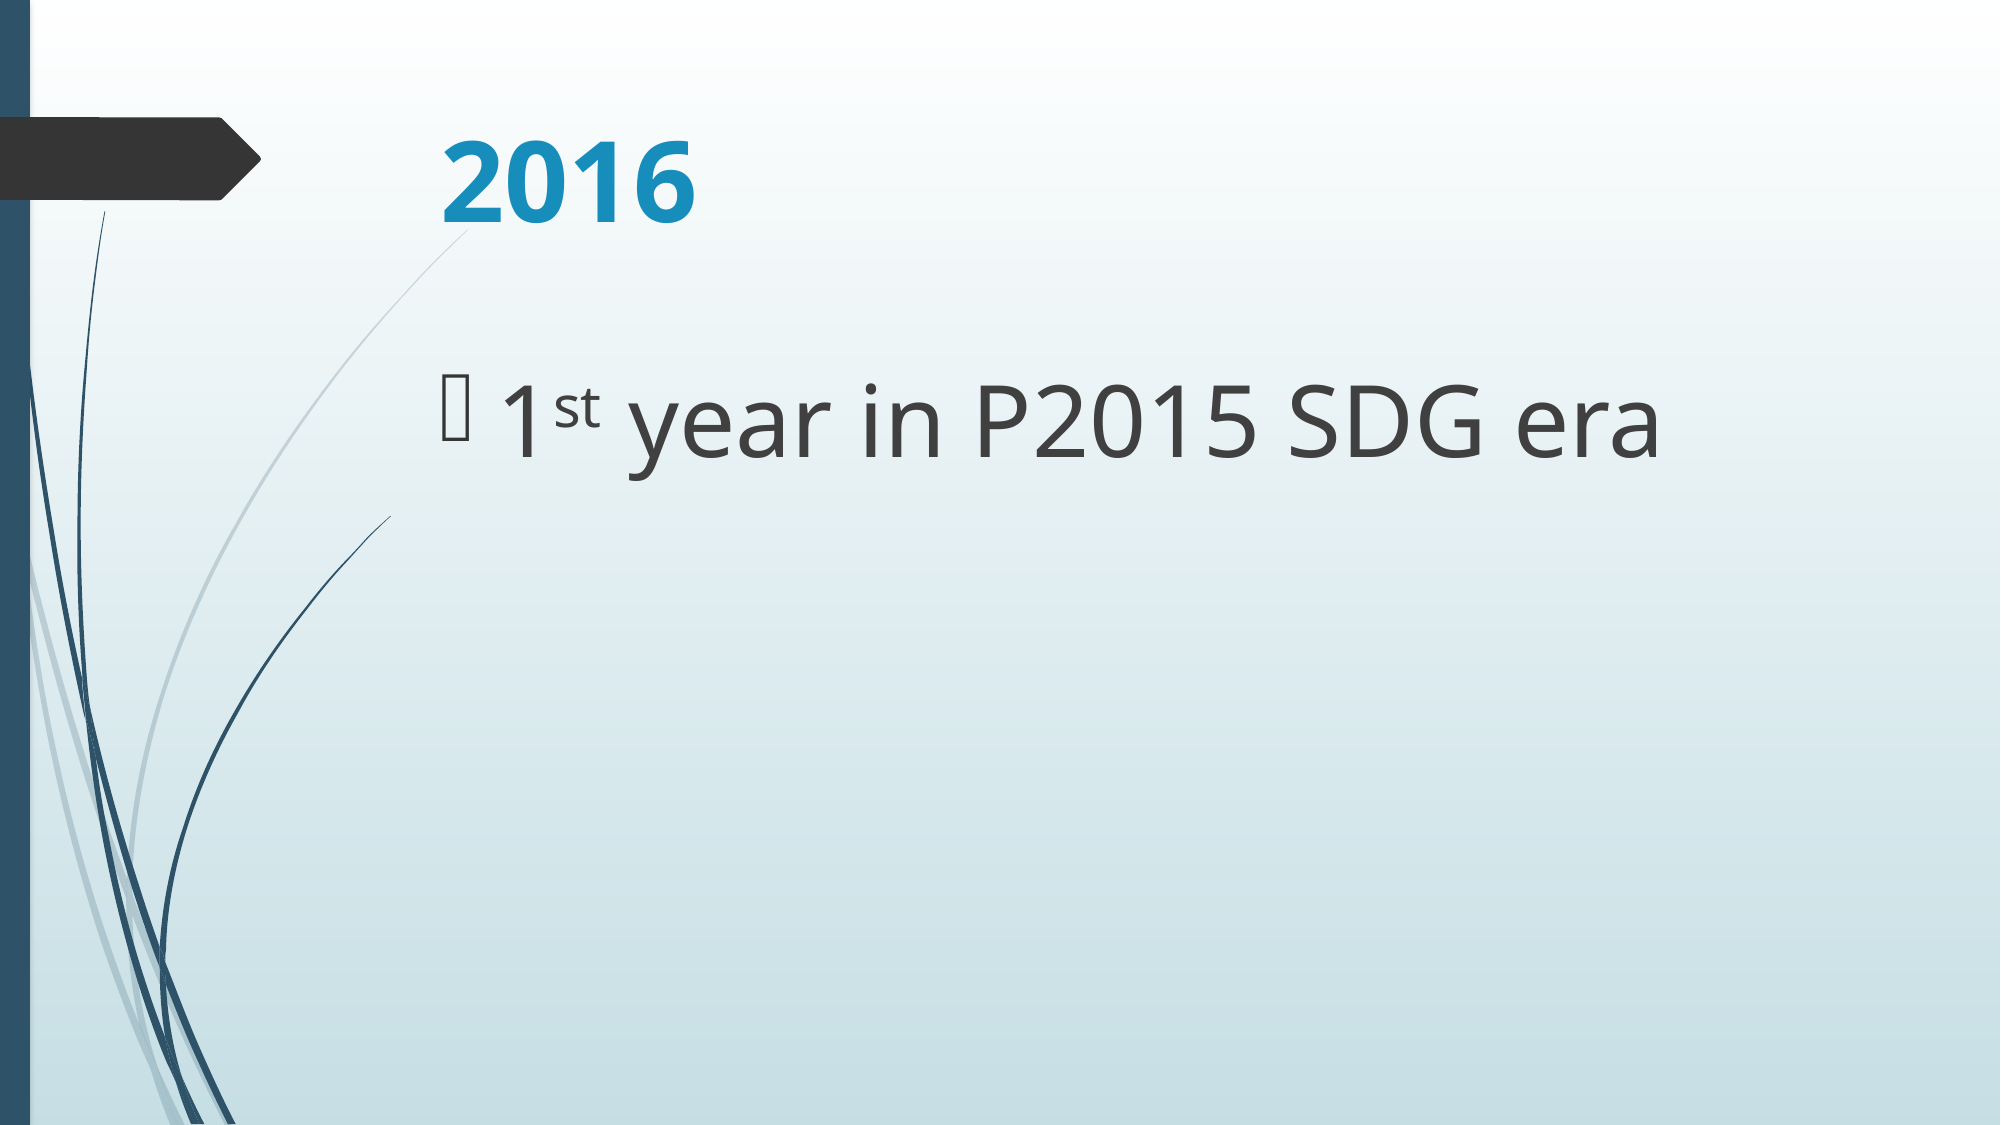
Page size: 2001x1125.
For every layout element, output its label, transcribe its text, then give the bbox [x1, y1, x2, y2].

title 2016 [425, 102, 1888, 313]
list 1st year in P2015 SDG era [424, 350, 1888, 970]
